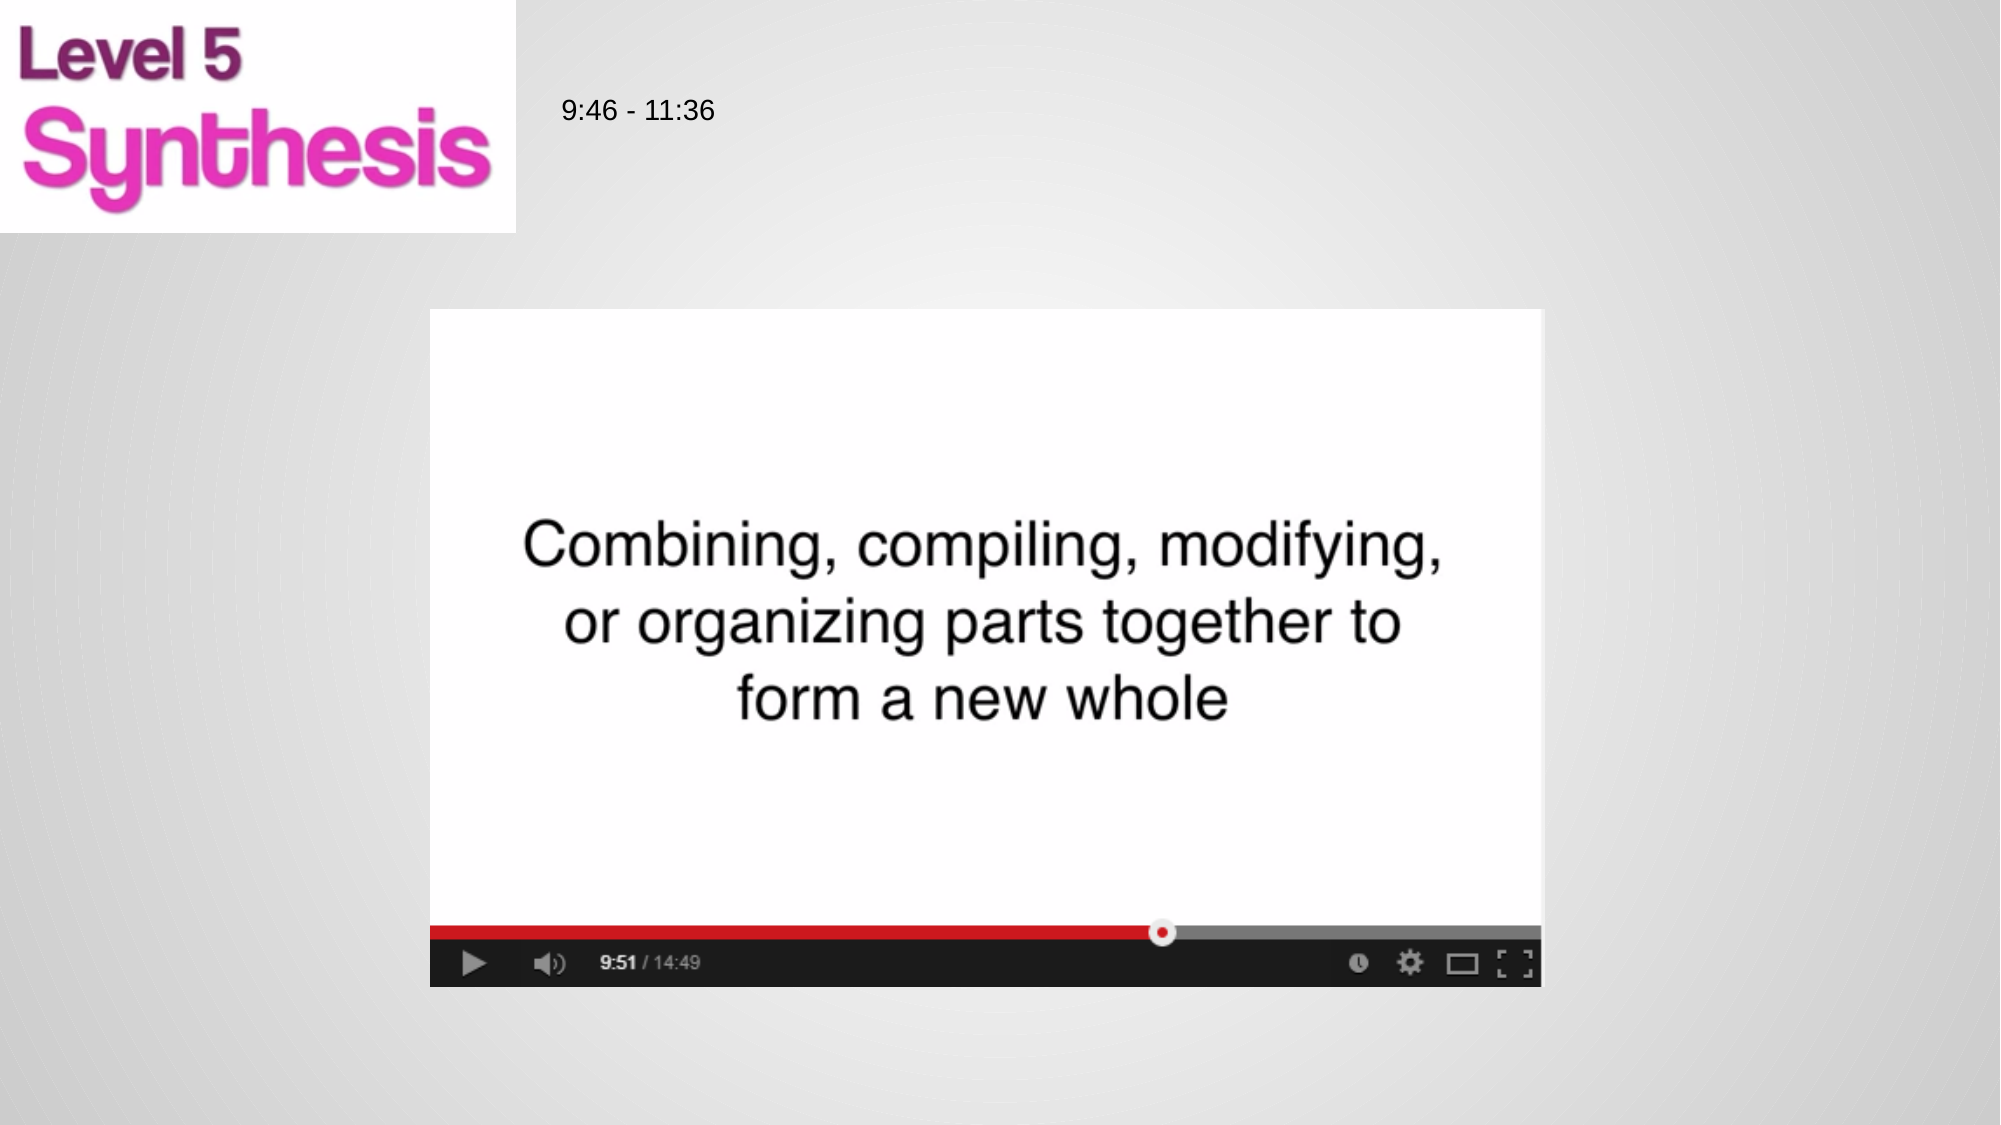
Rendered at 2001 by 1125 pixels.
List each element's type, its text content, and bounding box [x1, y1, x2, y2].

text_box 9:46 - 11:36 [546, 76, 747, 179]
picture [0, 0, 516, 234]
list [430, 309, 1545, 987]
